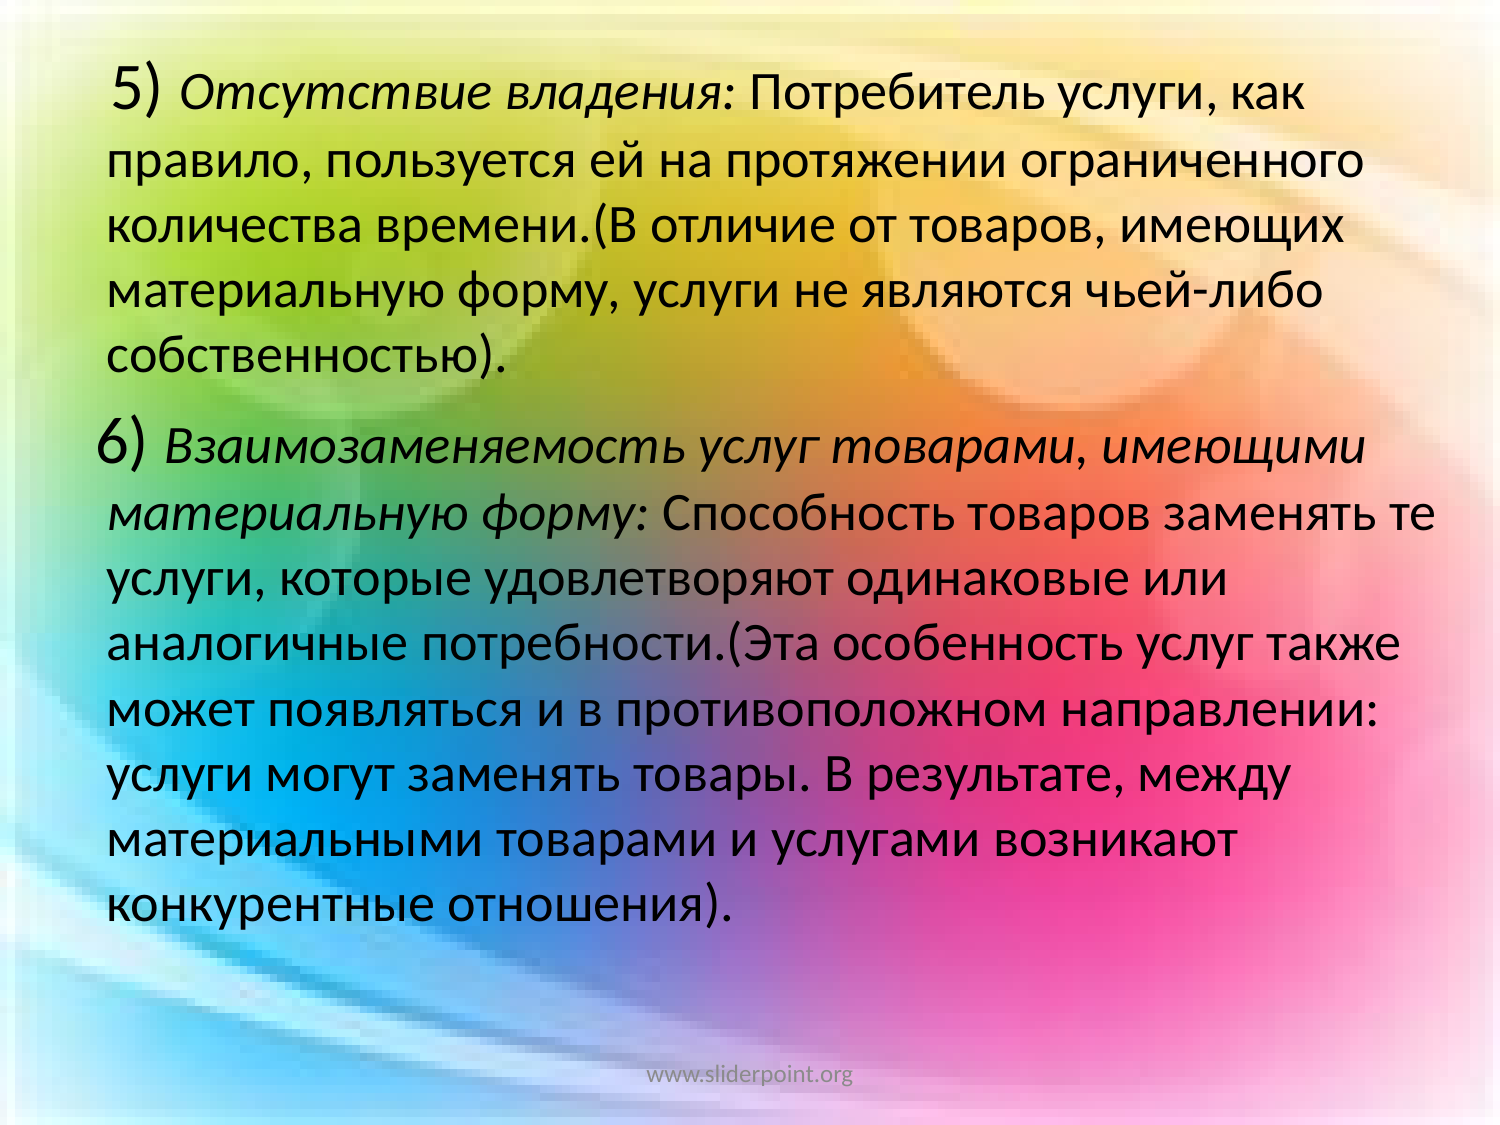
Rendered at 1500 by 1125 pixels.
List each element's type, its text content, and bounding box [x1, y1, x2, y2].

picture [0, 0, 1500, 1125]
list 5) Отсутствие владения: Потребитель услуги, как правило, пользуется ей на протяжении ограниченного количества времени.(В отличие от товаров, имеющих материальную форму, услуги не являются чьей-либо собственностью). 6) Взаимозаменяемость услуг товарами, имеющими материальную форму: Способность товаров заменять те услуги, которые удовлетворяют одинаковые или аналогичные потребности.(Эта особенность услуг также может появляться и в противоположном направлении: услуги могут заменять товары. В результате, между материальными товарами и услугами возникают конкурентные отношения). [35, 35, 1465, 1090]
footer www.sliderpoint.org [512, 1042, 988, 1103]
